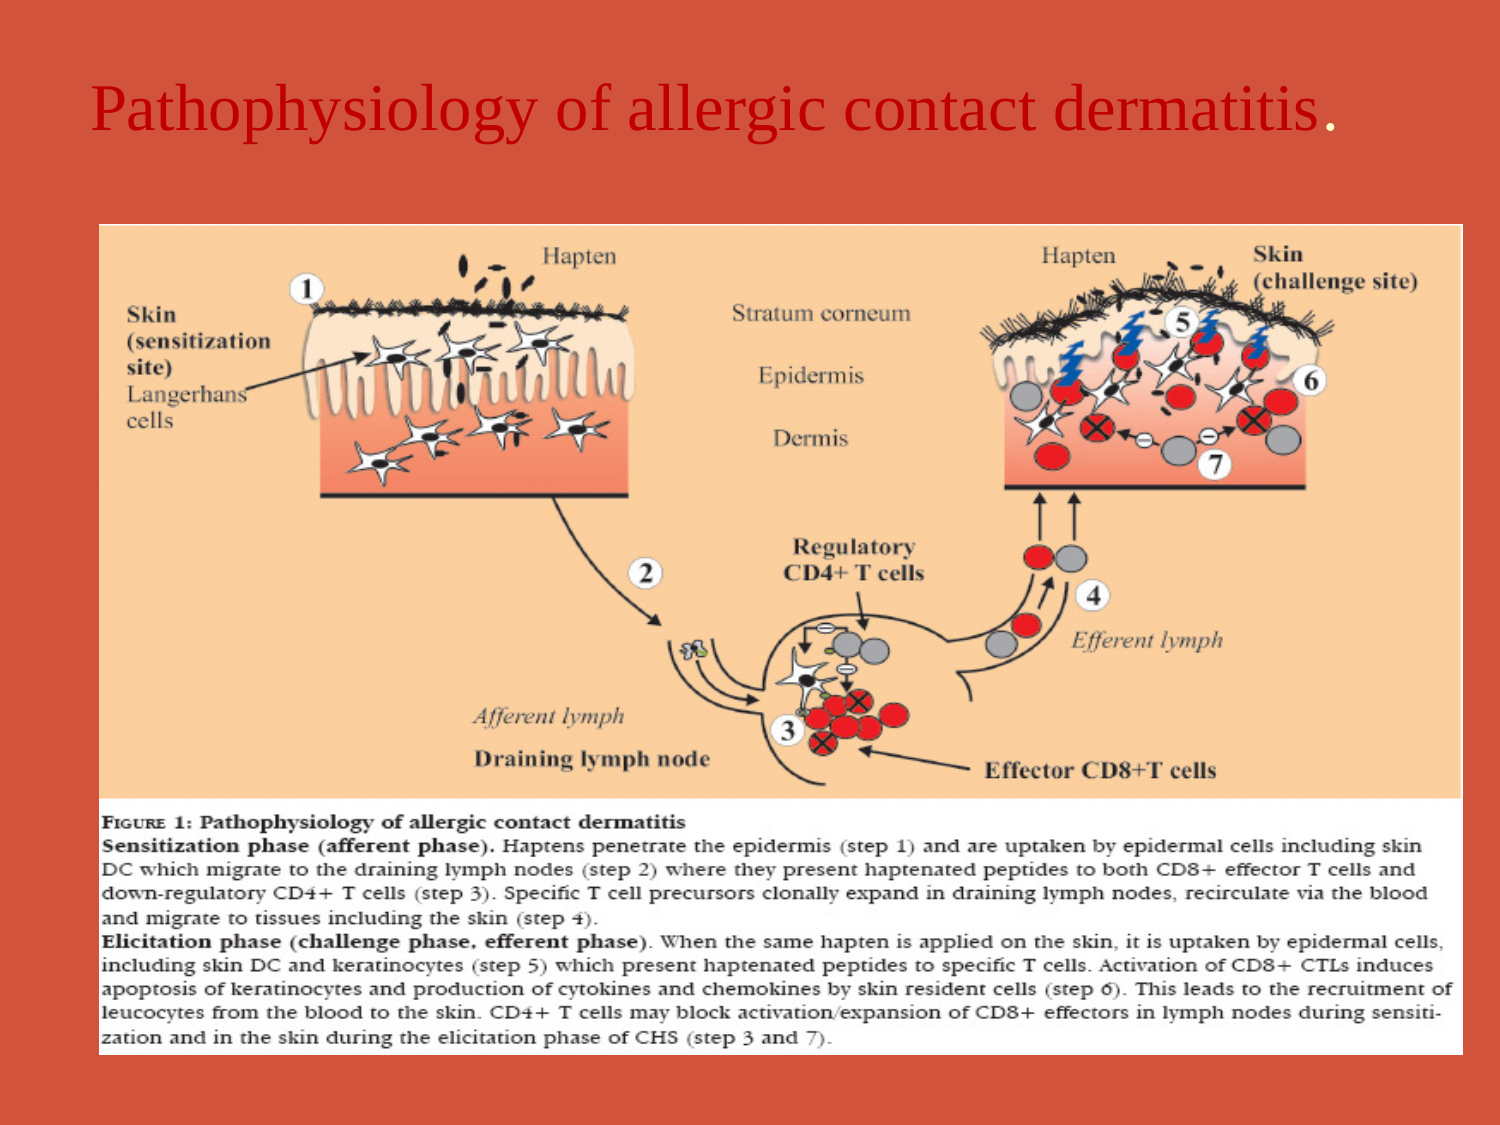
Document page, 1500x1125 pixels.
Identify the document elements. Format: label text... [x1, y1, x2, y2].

picture [99, 224, 1463, 1055]
title Pathophysiology of allergic contact dermatitis. [75, 45, 1425, 163]
